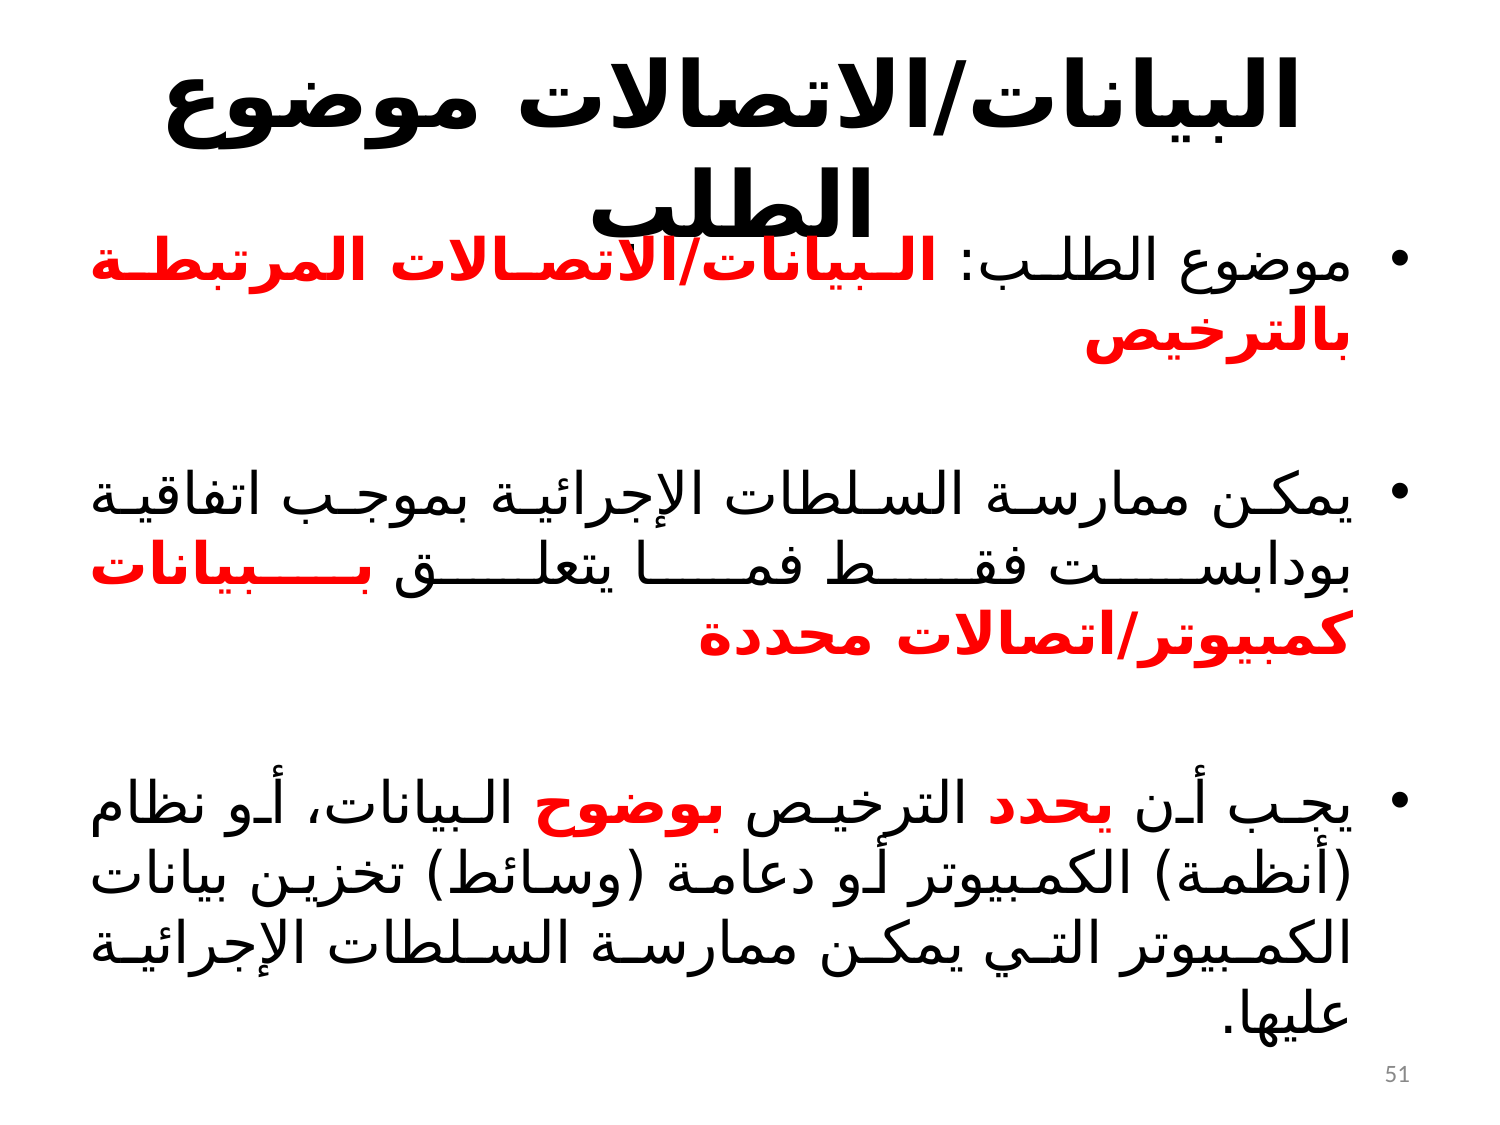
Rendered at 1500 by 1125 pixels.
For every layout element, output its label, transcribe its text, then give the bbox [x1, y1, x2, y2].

slide_number 51 [1074, 1042, 1425, 1103]
text_box موضوع الطلب: البيانات/الاتصالات المرتبطة بالترخيص يمكن ممارسة السلطات الإجرائية بموجب اتفاقية بودابست فقط فما يتعلق ببيانات كمبيوتر/اتصالات محددة يجب أن يحدد الترخيص بوضوح البيانات، أو نظام (أنظمة) الكمبيوتر أو دعامة (وسائط) تخزين بيانات الكمبيوتر التي يمكن ممارسة السلطات الإجرائية عليها. [74, 215, 1425, 986]
title البيانات/الاتصالات موضوع الطلب [57, 52, 1408, 240]
